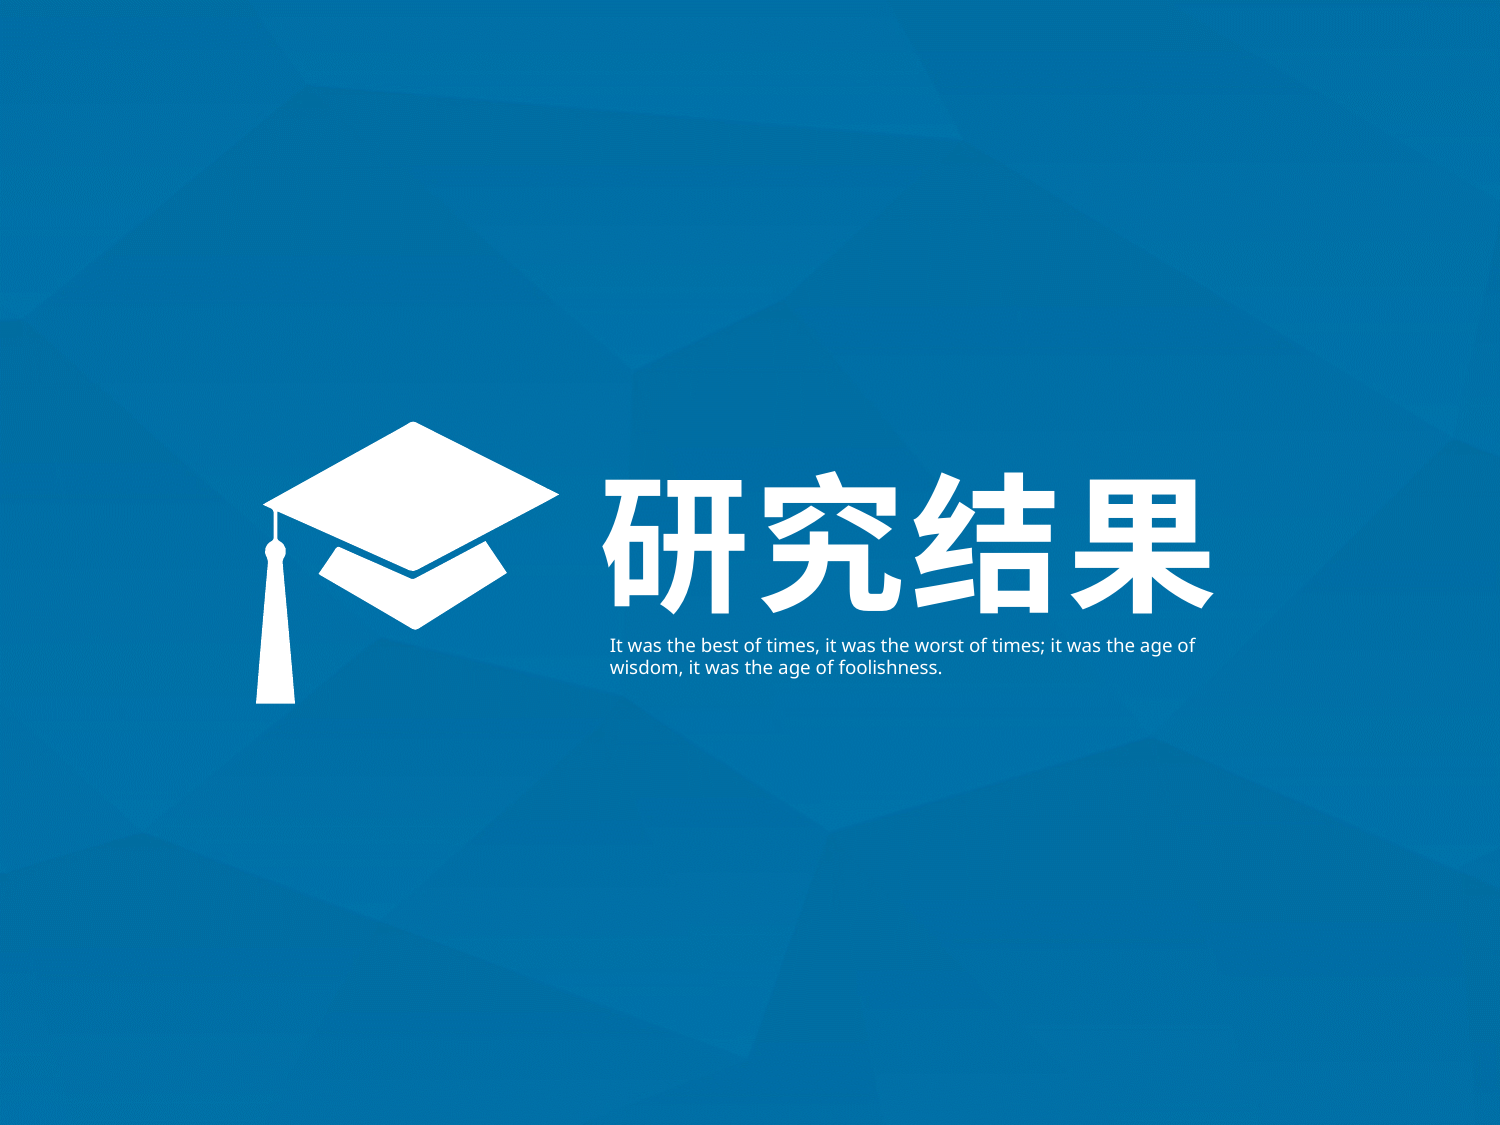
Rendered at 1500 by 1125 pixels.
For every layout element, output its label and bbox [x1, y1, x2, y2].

text_box [255, 421, 1245, 704]
